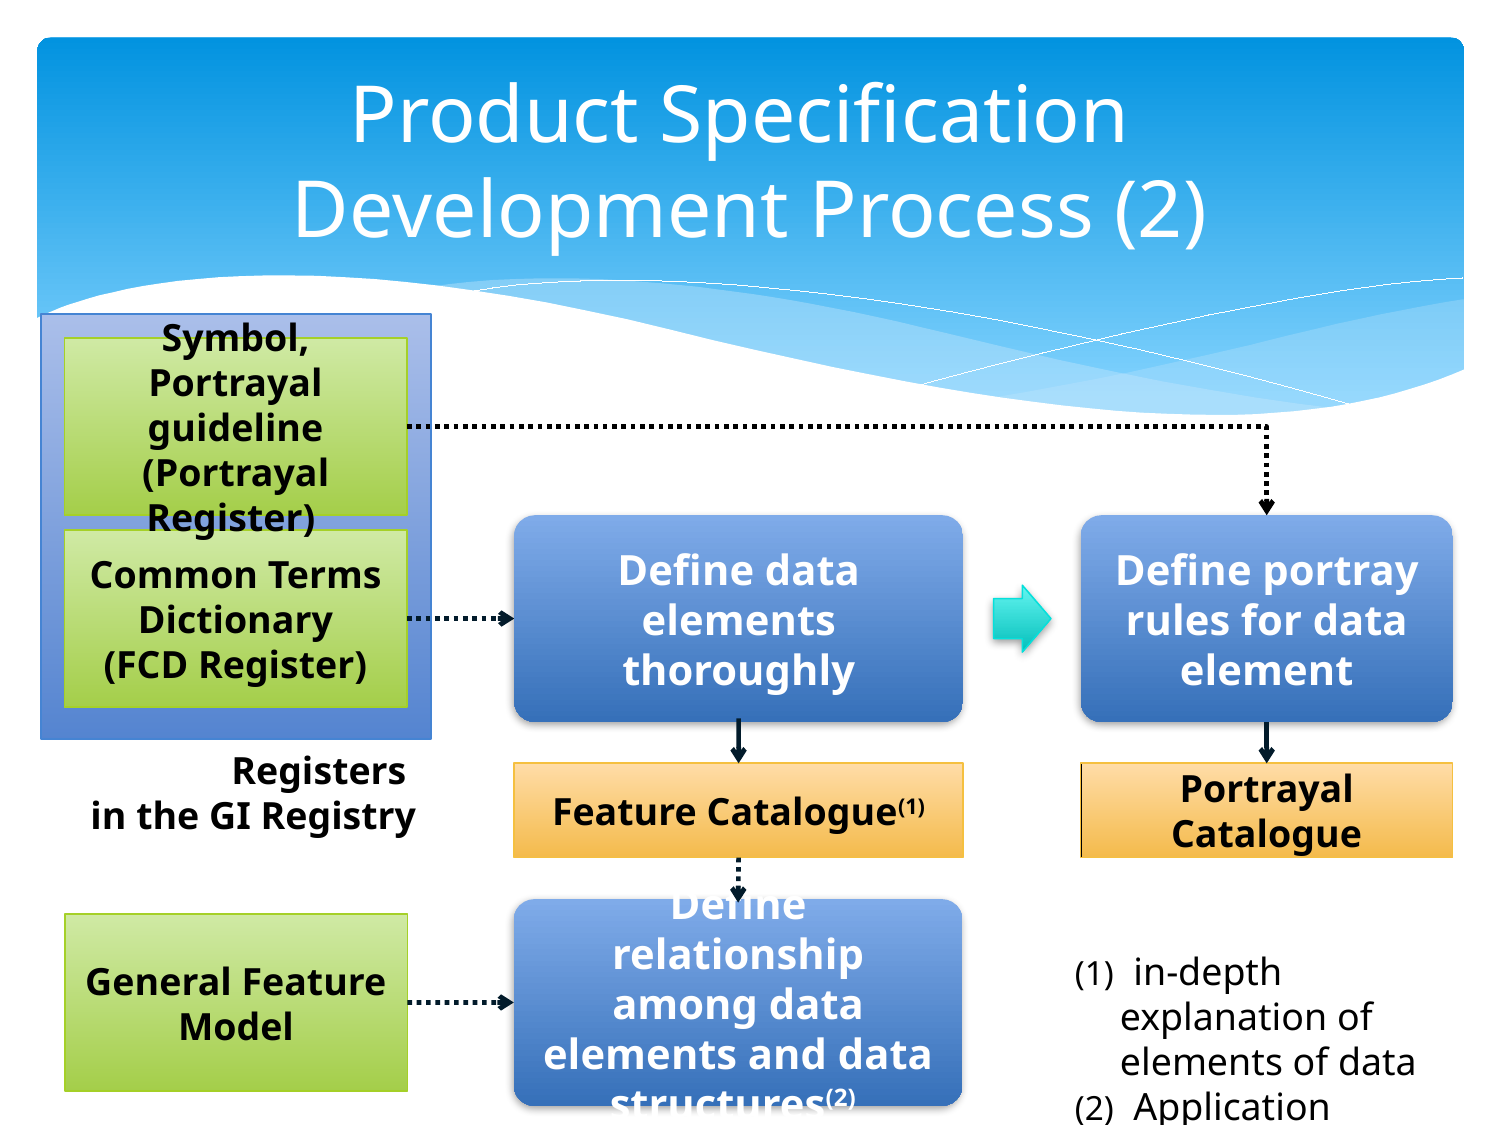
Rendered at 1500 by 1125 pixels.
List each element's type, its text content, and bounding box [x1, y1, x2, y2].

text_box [513, 898, 963, 1107]
text_box Symbol, Portrayal guideline (Portrayal Register) [64, 337, 408, 516]
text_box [513, 526, 964, 723]
text_box Registers in the GI Registry [53, 739, 432, 845]
text_box [40, 313, 432, 740]
text_box Common Terms Dictionary (FCD Register) [64, 529, 408, 708]
text_box Feature Catalogue(1) [513, 762, 964, 858]
text_box (1) in-depth explanation of elements of data (2) Application Schema [1060, 940, 1474, 1125]
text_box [1080, 514, 1453, 723]
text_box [406, 426, 1267, 516]
text_box Portrayal Catalogue [1080, 762, 1453, 858]
text_box General Feature Model [64, 913, 408, 1092]
title Product Specification Development Process (2) [75, 55, 1425, 261]
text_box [993, 584, 1052, 653]
